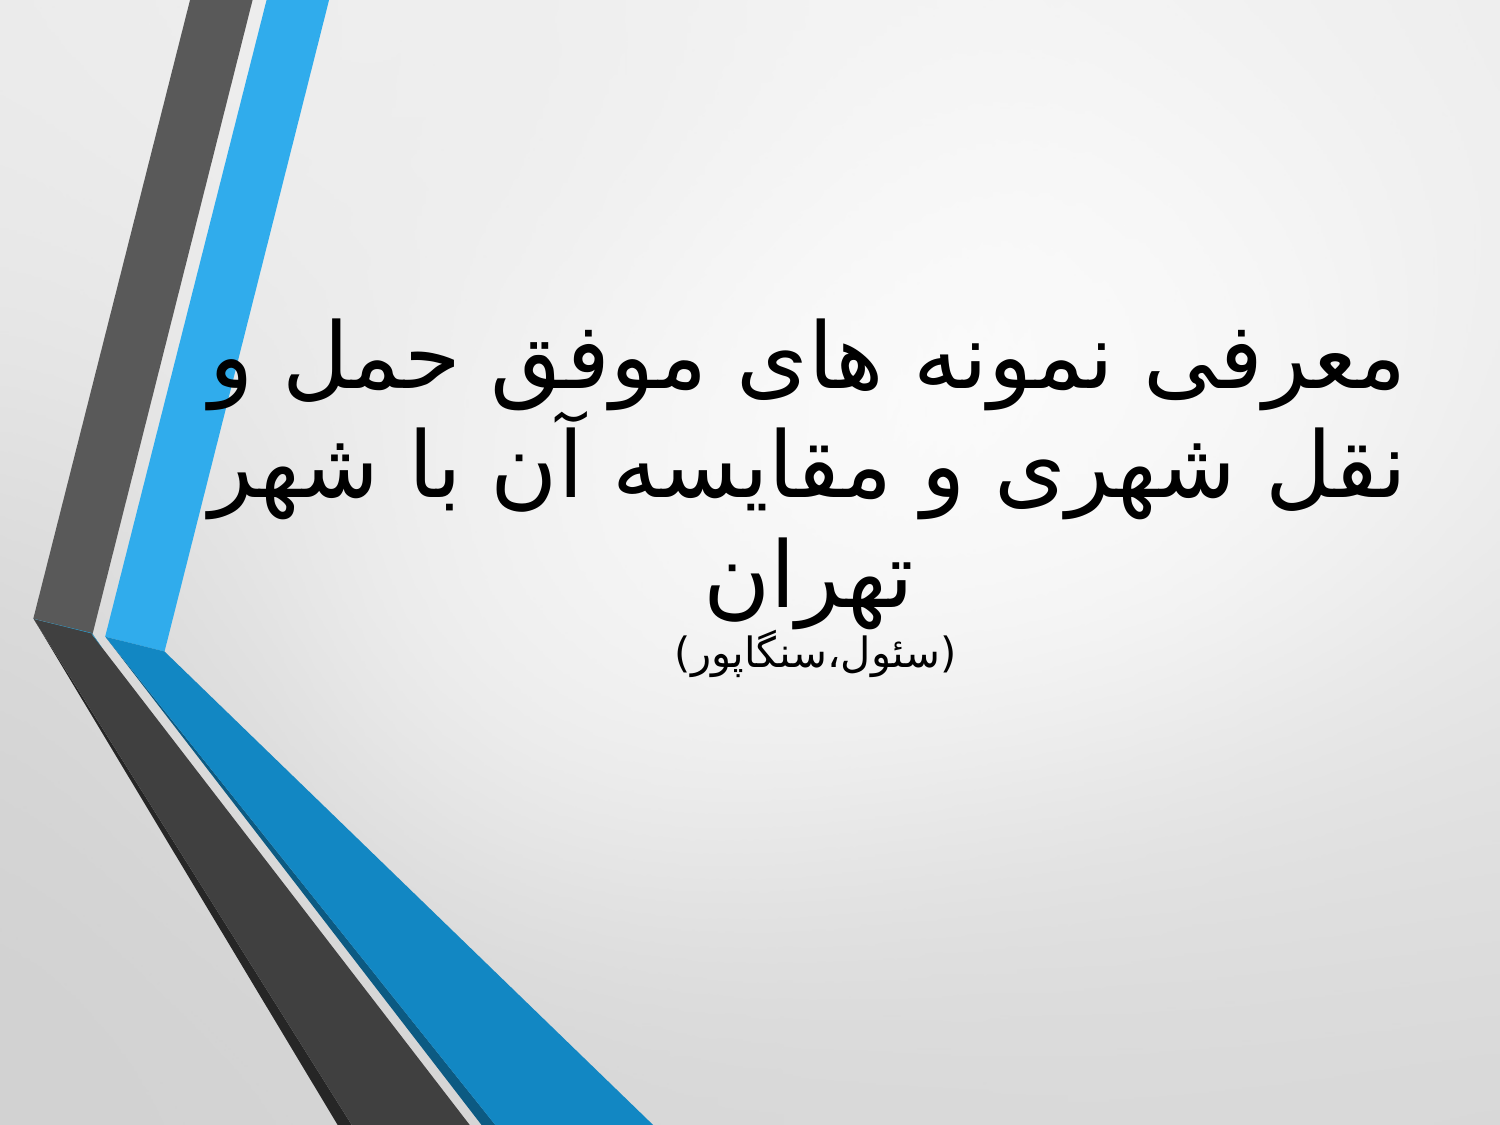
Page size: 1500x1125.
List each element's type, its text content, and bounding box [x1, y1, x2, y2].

title معرفی نمونه های موفق حمل و نقل شهری و مقایسه آن با شهر تهران (سئول،سنگاپور) [112, 385, 1500, 684]
